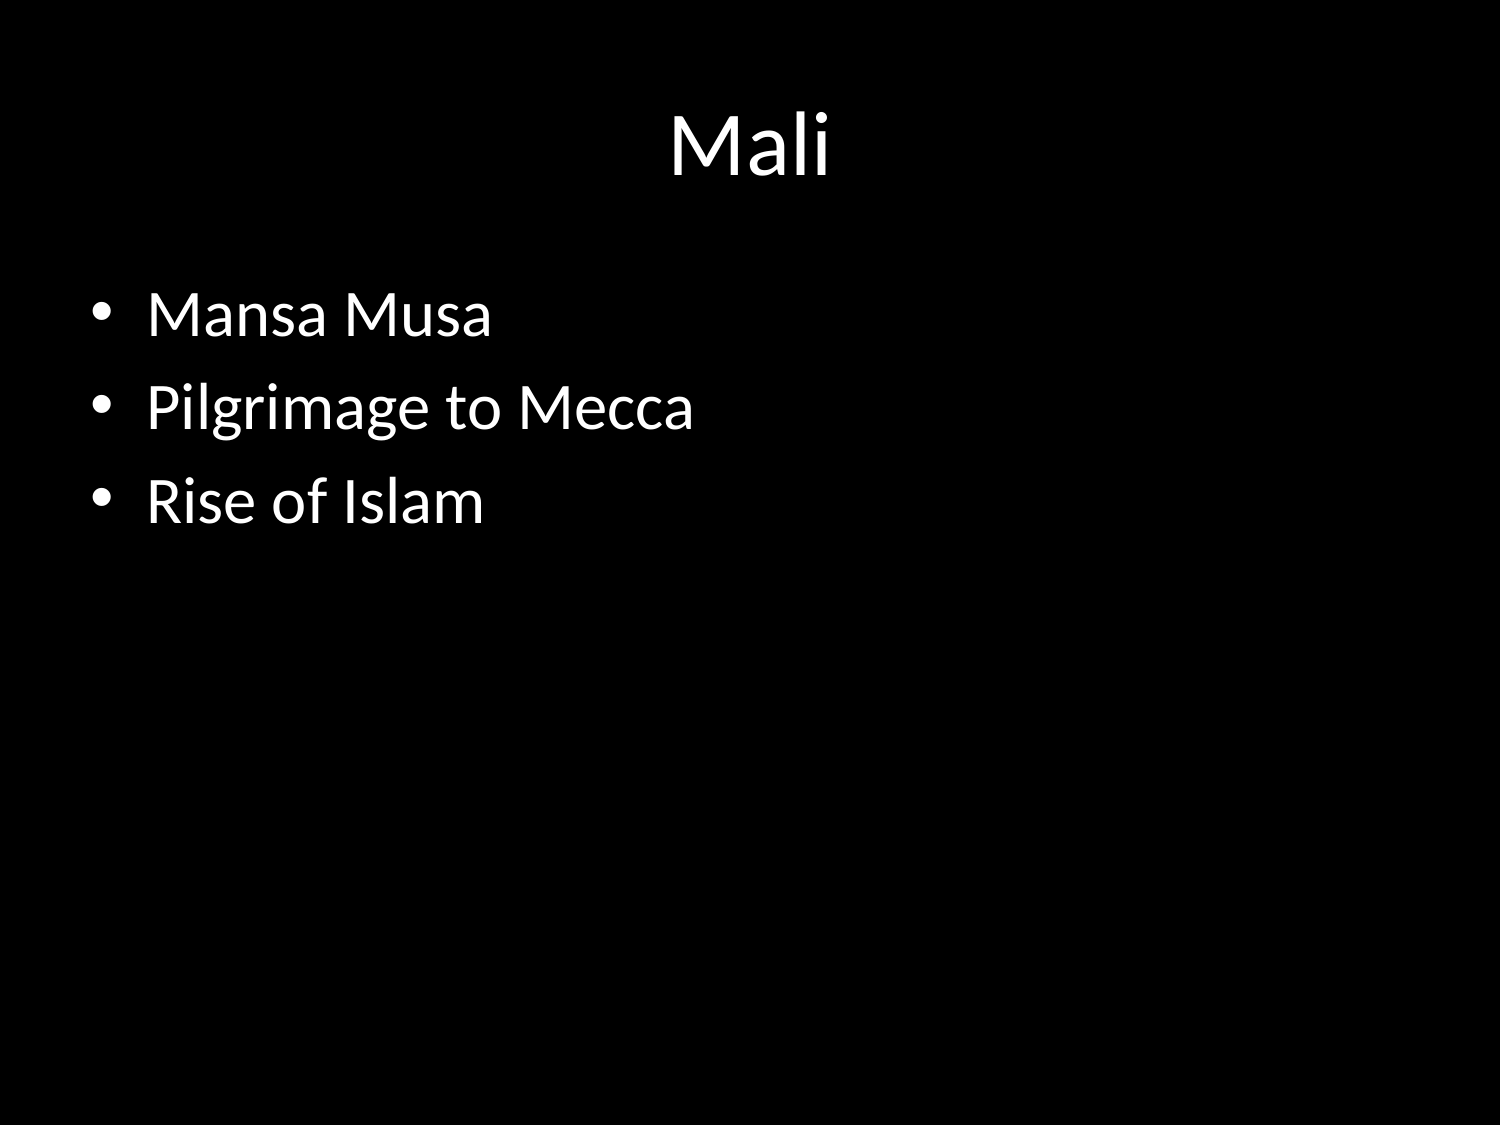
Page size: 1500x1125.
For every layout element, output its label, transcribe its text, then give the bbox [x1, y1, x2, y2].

title Mali [75, 45, 1425, 233]
list Mansa Musa Pilgrimage to Mecca Rise of Islam [75, 262, 1425, 1005]
